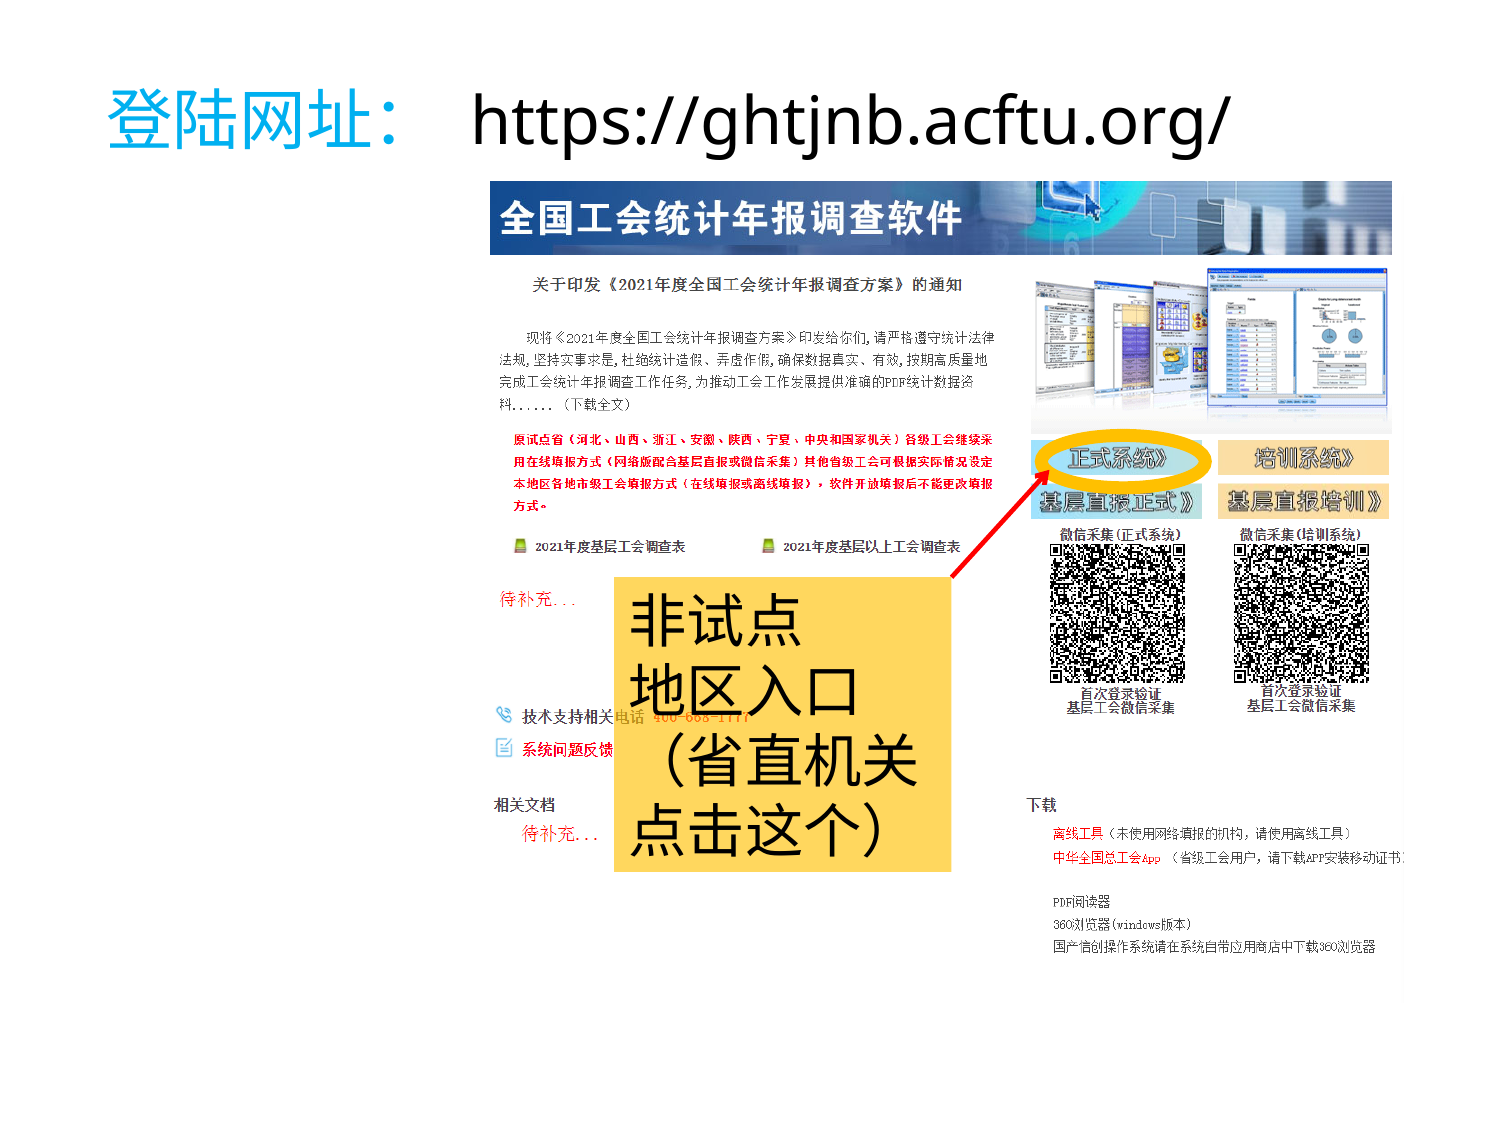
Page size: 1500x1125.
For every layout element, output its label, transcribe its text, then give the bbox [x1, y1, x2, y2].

title 登陆网址： https://ghtjnb.acftu.org/ [90, 72, 1440, 167]
picture [96, 181, 1404, 1003]
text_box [951, 469, 1050, 578]
